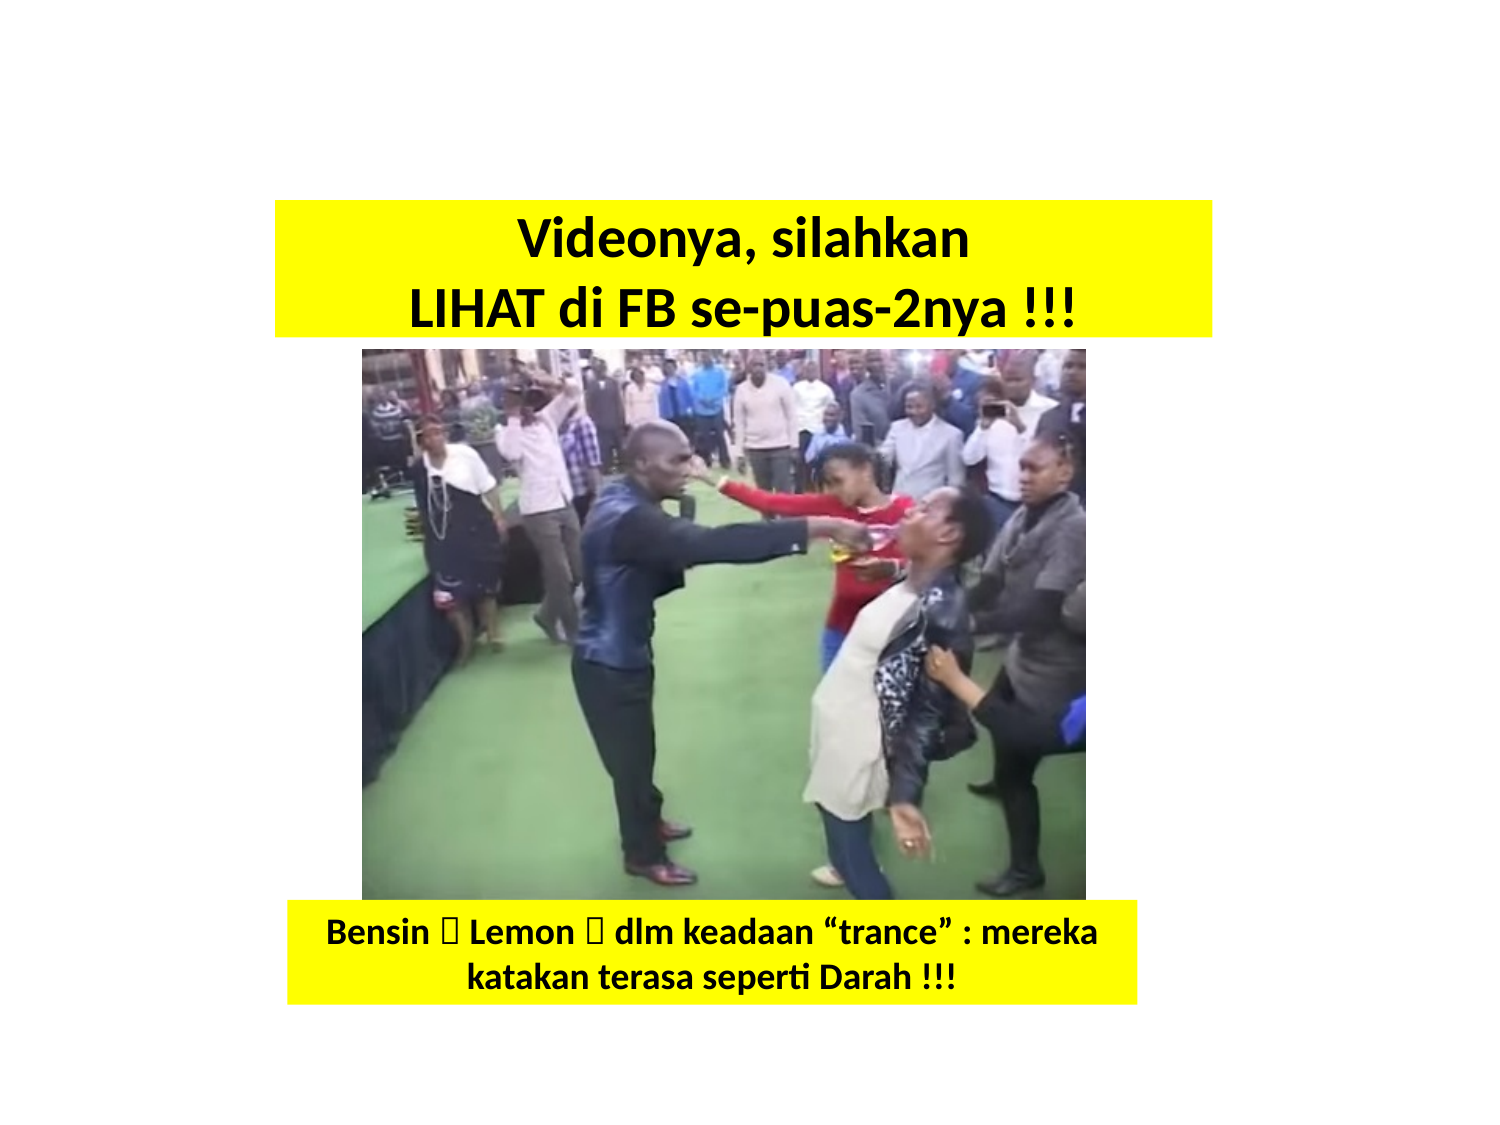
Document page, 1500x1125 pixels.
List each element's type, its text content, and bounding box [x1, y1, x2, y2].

picture [362, 349, 1087, 901]
text_box Bensin  Lemon  dlm keadaan “trance” : mereka katakan terasa seperti Darah !!! [287, 899, 1138, 1005]
title Videonya, silahkan LIHAT di FB se-puas-2nya !!! [275, 200, 1213, 338]
